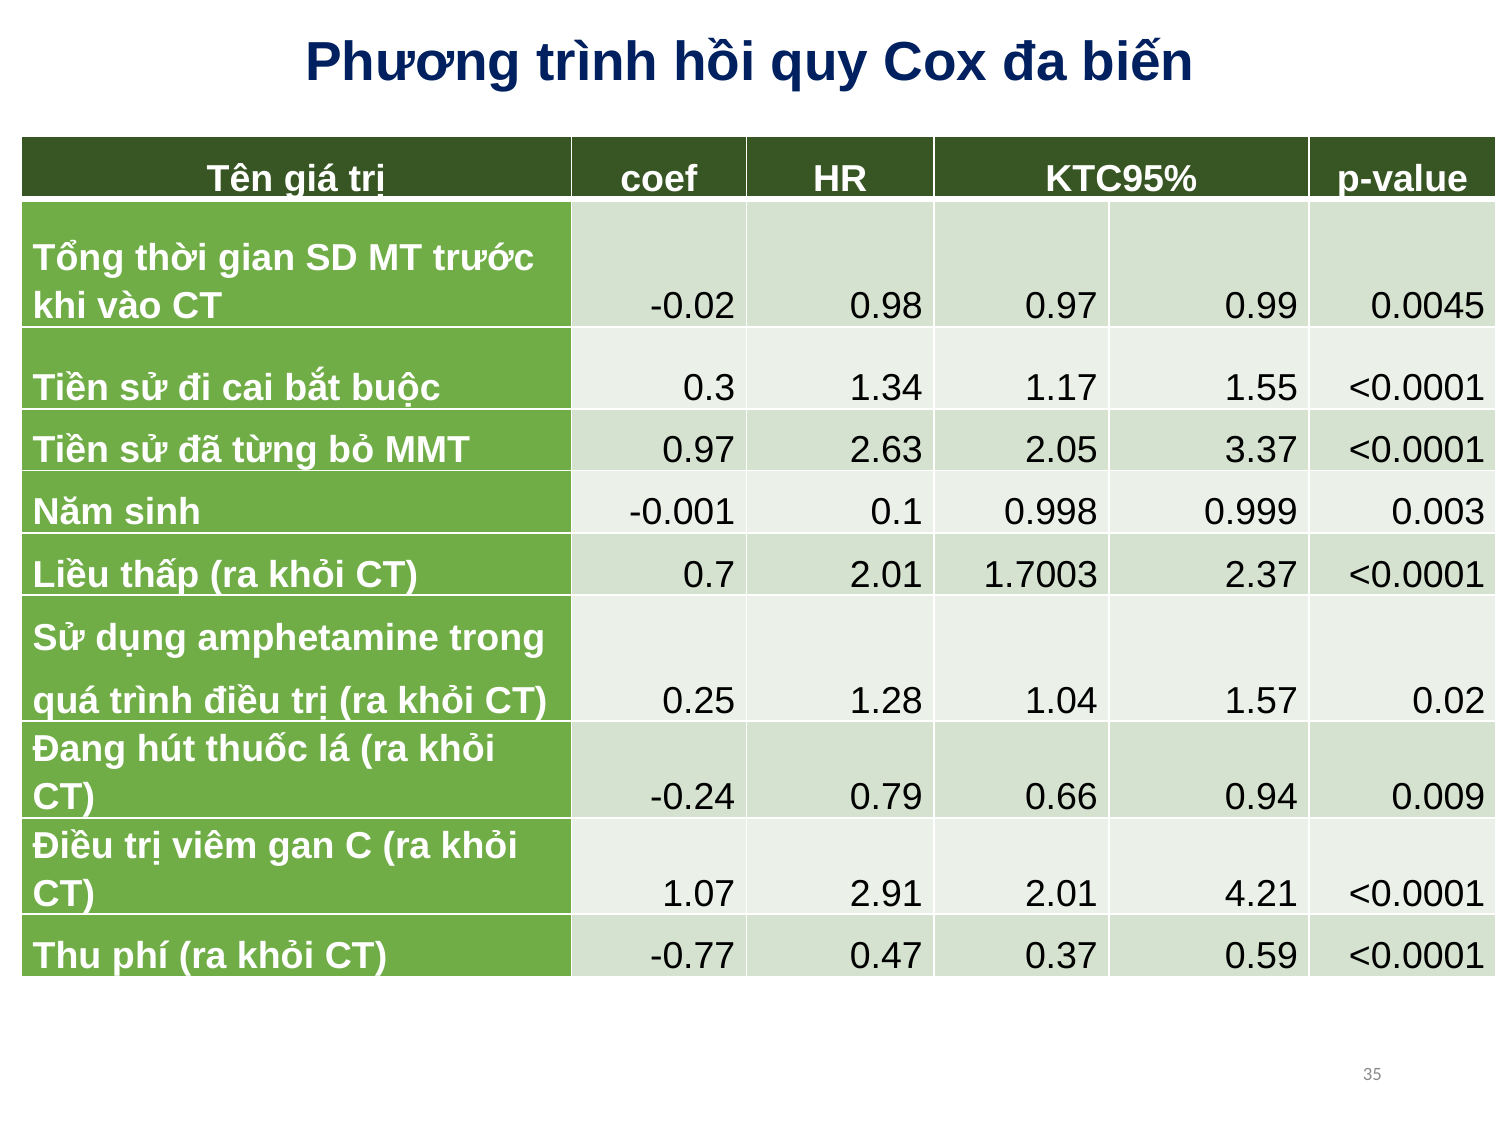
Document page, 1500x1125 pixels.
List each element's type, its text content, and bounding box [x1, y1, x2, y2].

table_cell 0.94 [1110, 722, 1308, 817]
table_cell Liều thấp (ra khỏi CT) [22, 534, 571, 594]
table_cell <0.0001 [1310, 410, 1495, 470]
table_cell <0.0001 [1310, 819, 1495, 913]
table_cell <0.0001 [1310, 328, 1495, 408]
table_cell 2.01 [935, 819, 1108, 913]
table_header HR [747, 137, 933, 196]
table_cell 1.55 [1110, 328, 1308, 408]
table_cell 0.02 [1310, 596, 1495, 720]
table_cell <0.0001 [1310, 534, 1495, 594]
table_cell Điều trị viêm gan C (ra khỏi CT) [22, 819, 571, 913]
table_header coef [572, 137, 746, 196]
table_cell 1.04 [935, 596, 1108, 720]
table_cell 1.7003 [935, 534, 1108, 594]
table_cell 0.998 [935, 471, 1108, 532]
table_cell 0.47 [747, 915, 933, 976]
table_cell 3.37 [1110, 410, 1308, 470]
table_cell 2.91 [747, 819, 933, 913]
table_header KTC95% [935, 137, 1308, 196]
table_cell 0.66 [935, 722, 1108, 817]
table_cell 2.05 [935, 410, 1108, 470]
table_cell 0.59 [1110, 915, 1308, 976]
table_cell -0.001 [572, 471, 746, 532]
table_cell 0.003 [1310, 471, 1495, 532]
table_cell 0.97 [572, 410, 746, 470]
table_cell 0.7 [572, 534, 746, 594]
table_cell Năm sinh [22, 471, 571, 532]
table_cell Tổng thời gian SD MT trước khi vào CT [22, 202, 571, 326]
table_header Tên giá trị [22, 137, 571, 196]
table_cell 0.98 [747, 202, 933, 326]
table_cell 4.21 [1110, 819, 1308, 913]
table_cell 0.999 [1110, 471, 1308, 532]
table_cell -0.02 [572, 202, 746, 326]
table_cell <0.0001 [1310, 915, 1495, 976]
table_cell 0.25 [572, 596, 746, 720]
table_cell 0.37 [935, 915, 1108, 976]
table_cell 0.97 [935, 202, 1108, 326]
table_cell Đang hút thuốc lá (ra khỏi CT) [22, 722, 571, 817]
table_header p-value [1310, 137, 1495, 196]
table_cell 2.37 [1110, 534, 1308, 594]
table_cell 1.34 [747, 328, 933, 408]
table_cell 1.28 [747, 596, 933, 720]
table_cell 0.99 [1110, 202, 1308, 326]
table_cell 0.1 [747, 471, 933, 532]
table_cell Tiền sử đi cai bắt buộc [22, 328, 571, 408]
table_cell 0.3 [572, 328, 746, 408]
table_cell -0.77 [572, 915, 746, 976]
table_cell 1.07 [572, 819, 746, 913]
table_cell 2.01 [747, 534, 933, 594]
table_cell 0.0045 [1310, 202, 1495, 326]
table_cell 1.57 [1110, 596, 1308, 720]
title Phương trình hồi quy Cox đa biến [75, 24, 1425, 100]
table_cell 2.63 [747, 410, 933, 470]
table_cell Tiền sử đã từng bỏ MMT [22, 410, 571, 470]
slide_number 35 [1059, 1042, 1397, 1103]
table_cell 0.009 [1310, 722, 1495, 817]
table_cell Sử dụng amphetamine trong quá trình điều trị (ra khỏi CT) [22, 596, 571, 720]
table_cell -0.24 [572, 722, 746, 817]
table_cell 1.17 [935, 328, 1108, 408]
table_cell 0.79 [747, 722, 933, 817]
table_cell Thu phí (ra khỏi CT) [22, 915, 571, 976]
